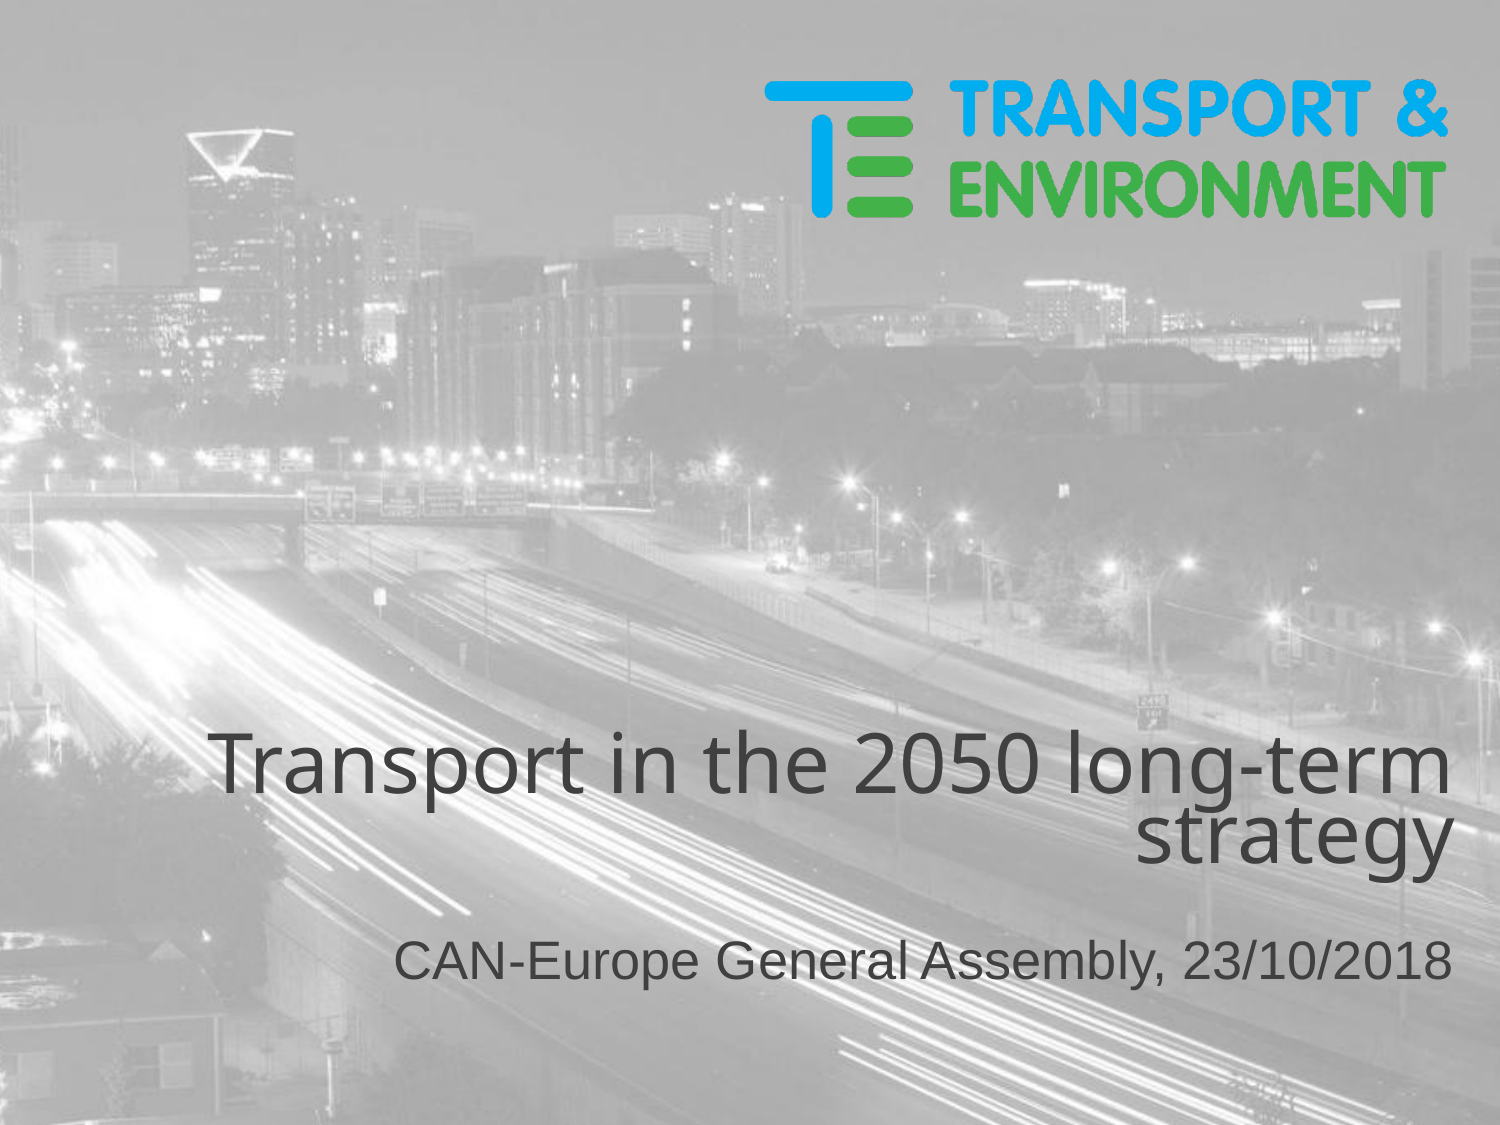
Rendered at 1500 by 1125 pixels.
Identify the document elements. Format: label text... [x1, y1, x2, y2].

title Transport in the 2050 long-term strategy [139, 686, 1471, 928]
list CAN-Europe General Assembly, 23/10/2018 [0, 933, 1471, 1004]
picture [0, 0, 1500, 1125]
